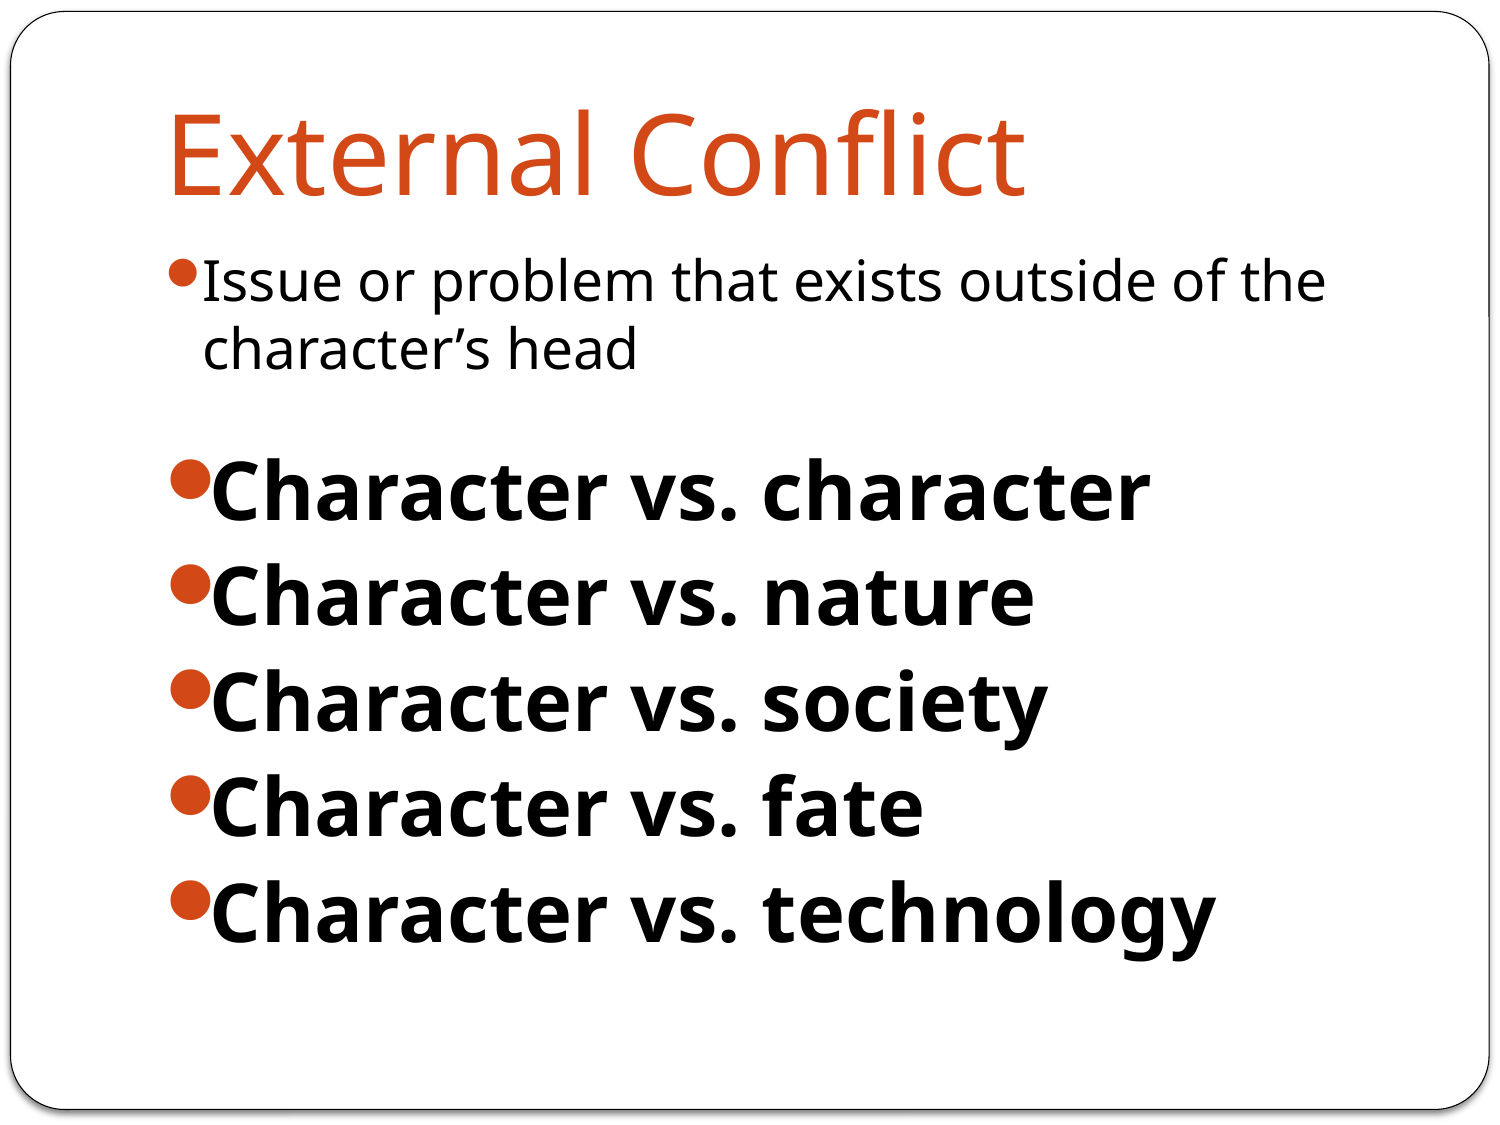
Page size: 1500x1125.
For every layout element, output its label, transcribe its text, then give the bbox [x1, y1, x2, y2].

title External Conflict [150, 45, 1425, 233]
list Issue or problem that exists outside of the character’s head Character vs. character Character vs. nature Character vs. society Character vs. fate Character vs. technology [150, 237, 1425, 988]
